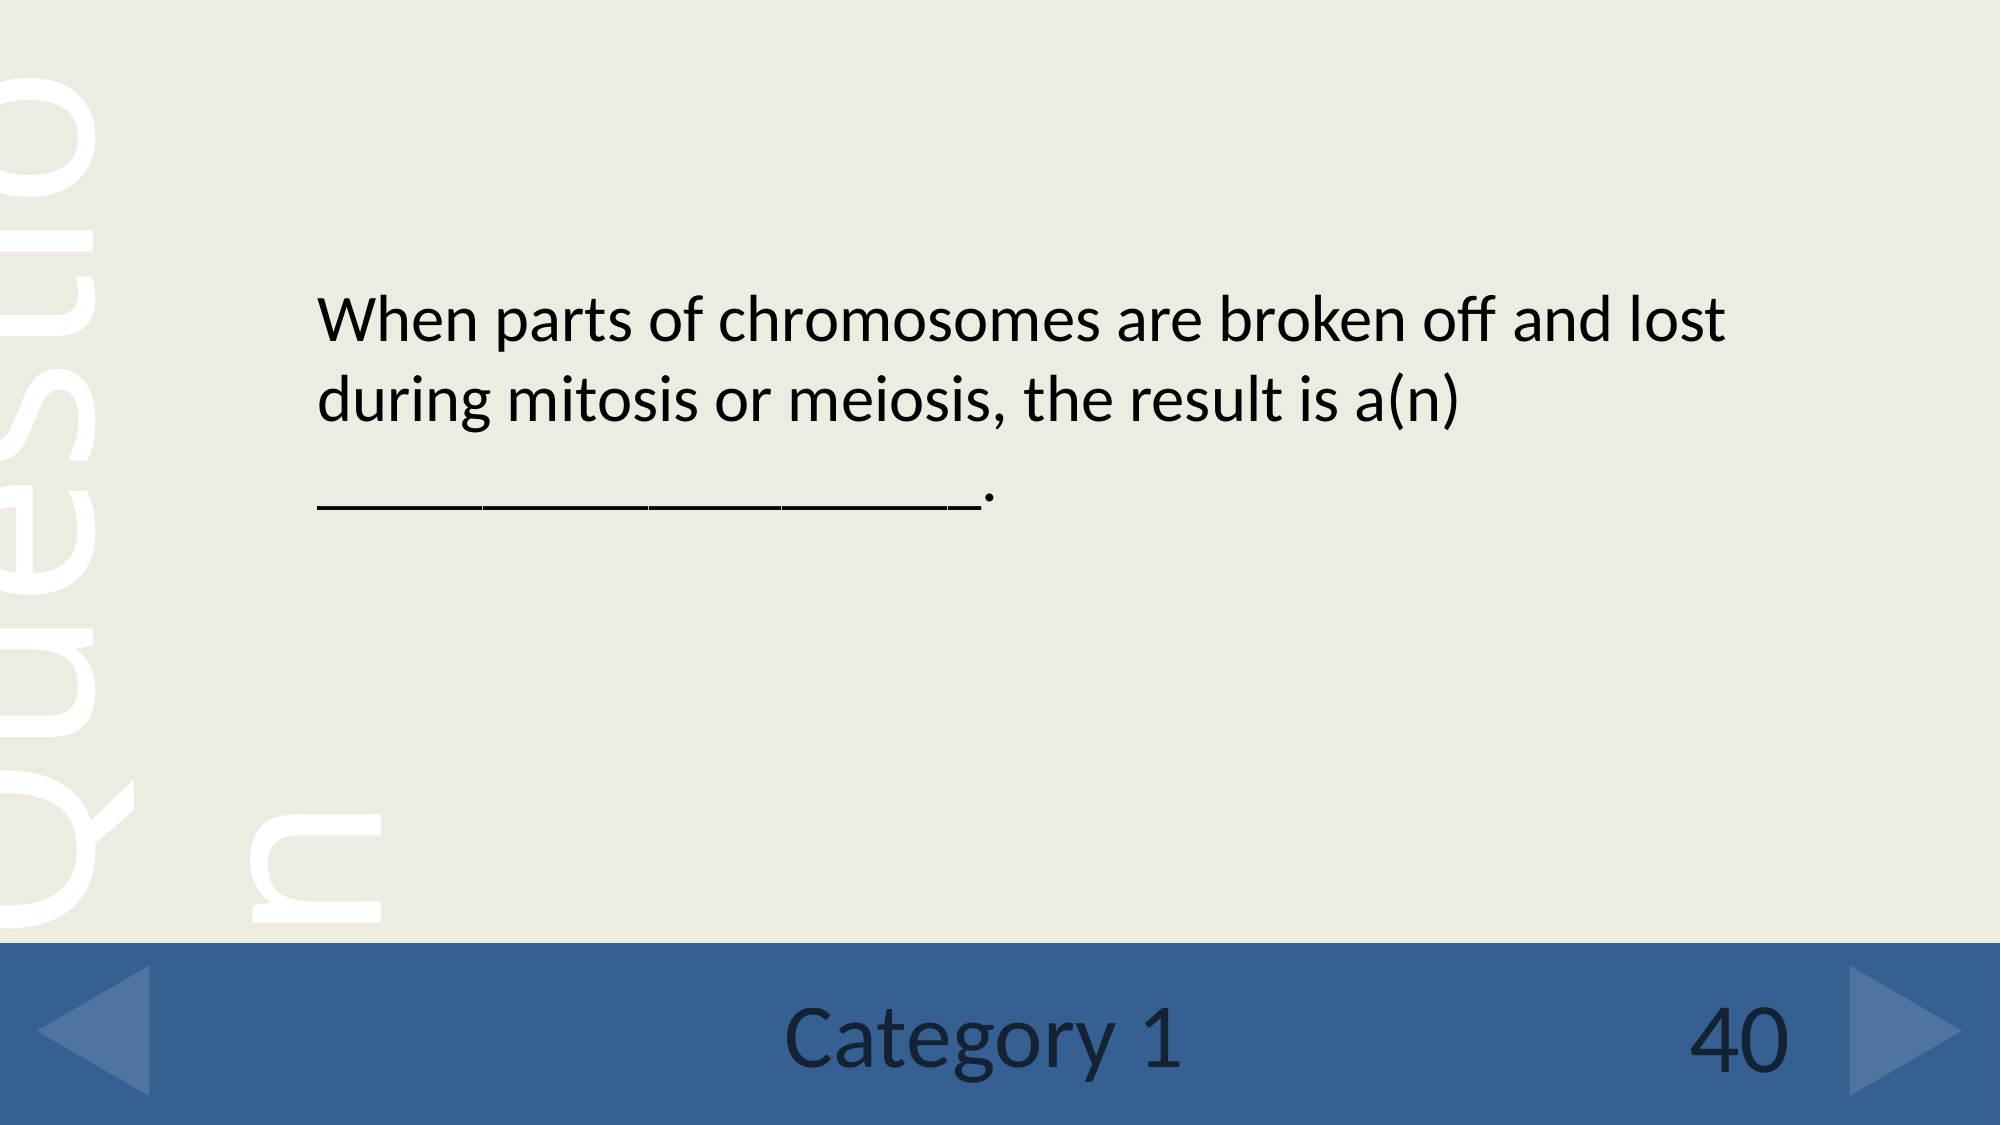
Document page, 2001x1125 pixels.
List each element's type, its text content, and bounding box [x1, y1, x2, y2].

title Category 1 [84, 937, 1885, 1125]
list When parts of chromosomes are broken off and lost during mitosis or meiosis, the result is a(n) ____________________. [302, 130, 1912, 820]
